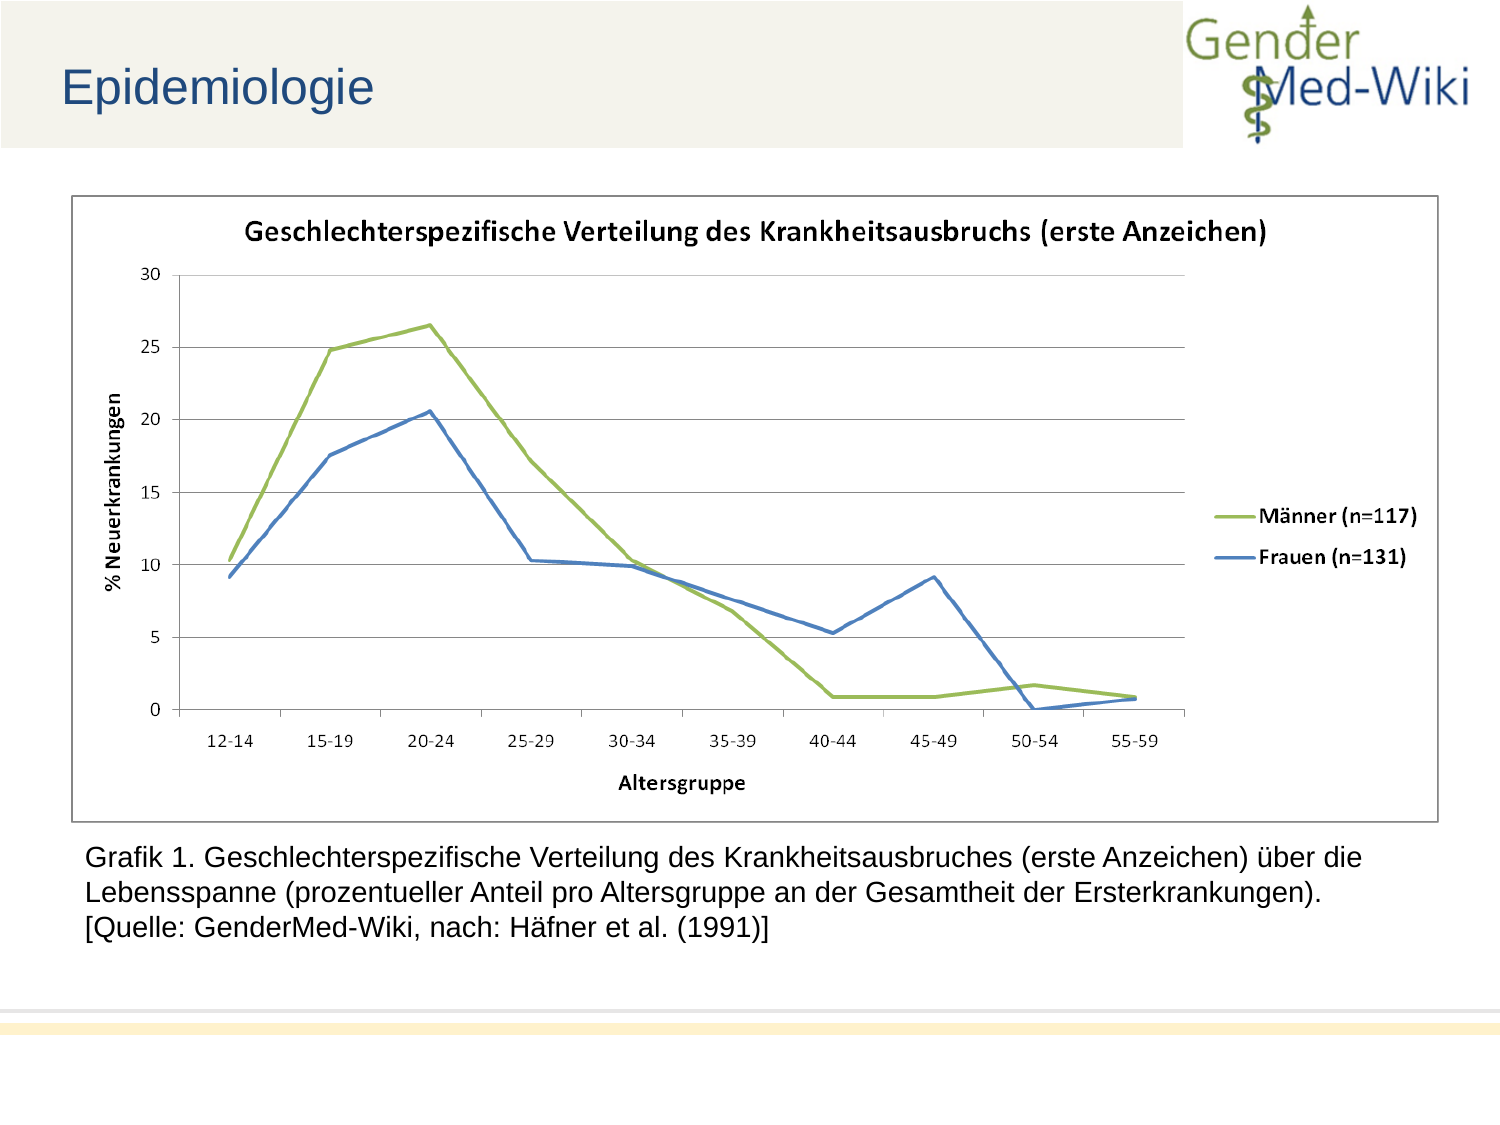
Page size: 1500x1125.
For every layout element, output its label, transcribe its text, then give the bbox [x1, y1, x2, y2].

text_box Grafik 1. Geschlechterspezifische Verteilung des Krankheitsausbruches (erste Anzeichen) über die Lebensspanne (prozentueller Anteil pro Altersgruppe an der Gesamtheit der Ersterkrankungen). [Quelle: GenderMed-Wiki, nach: Häfner et al. (1991)] [70, 831, 1500, 951]
picture [1183, 0, 1471, 149]
picture [70, 194, 1439, 823]
text_box [0, 1023, 1500, 1035]
text_box Epidemiologie [46, 46, 879, 182]
